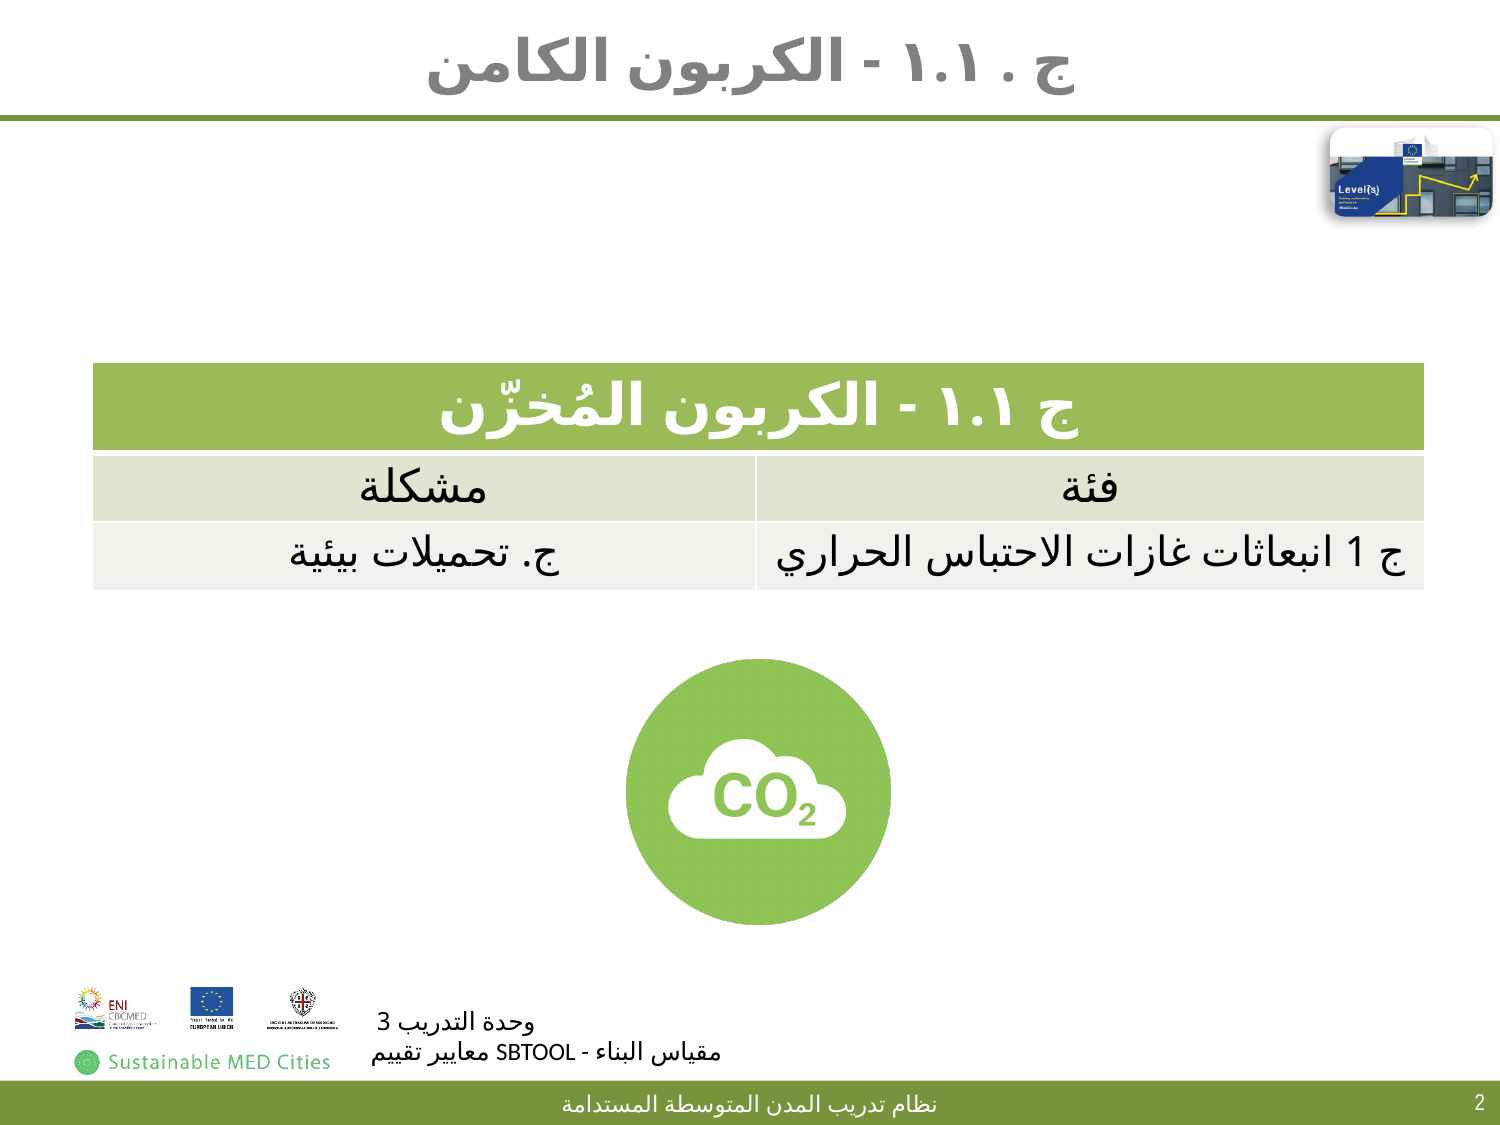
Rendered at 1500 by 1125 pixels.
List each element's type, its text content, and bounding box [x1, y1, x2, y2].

table_cell مشكلة [93, 456, 755, 521]
slide_number 2 [1149, 1078, 1500, 1125]
table_cell ج. تحميلات بيئية [93, 523, 755, 590]
picture [621, 655, 895, 929]
title ج . ١.١ - الكربون الكامن [0, 0, 1500, 117]
list [43, 262, 1425, 944]
table_cell ج 1 انبعاثات غازات الاحتباس الحراري [757, 523, 1424, 590]
table_cell فئة [757, 456, 1424, 521]
table_header ج ١.١ - الكربون المُخزّن [93, 363, 1424, 450]
picture [1329, 127, 1493, 217]
picture [62, 978, 356, 1080]
